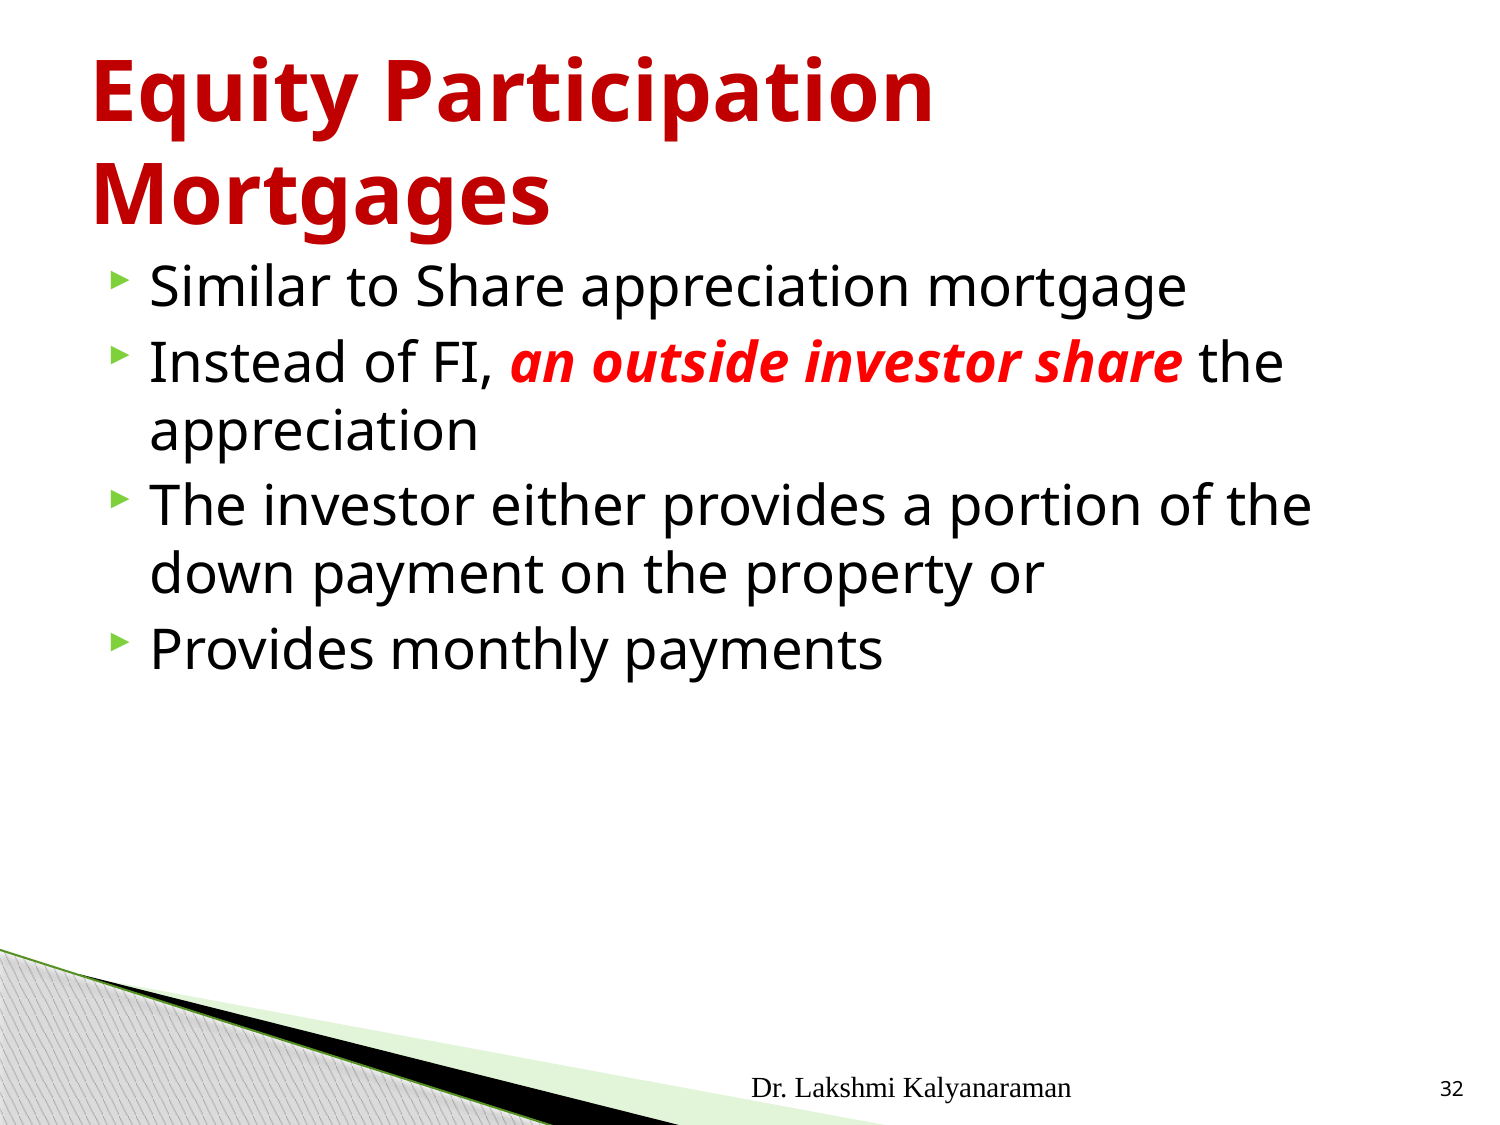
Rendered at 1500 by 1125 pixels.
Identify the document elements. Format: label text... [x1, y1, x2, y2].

list Similar to Share appreciation mortgage Instead of FI, an outside investor share the appreciation The investor either provides a portion of the down payment on the property or Provides monthly payments [75, 243, 1425, 986]
slide_number 32 [1418, 1051, 1479, 1112]
footer Dr. Lakshmi Kalyanaraman [718, 1051, 1105, 1112]
title Equity Participation Mortgages [75, 45, 1425, 233]
